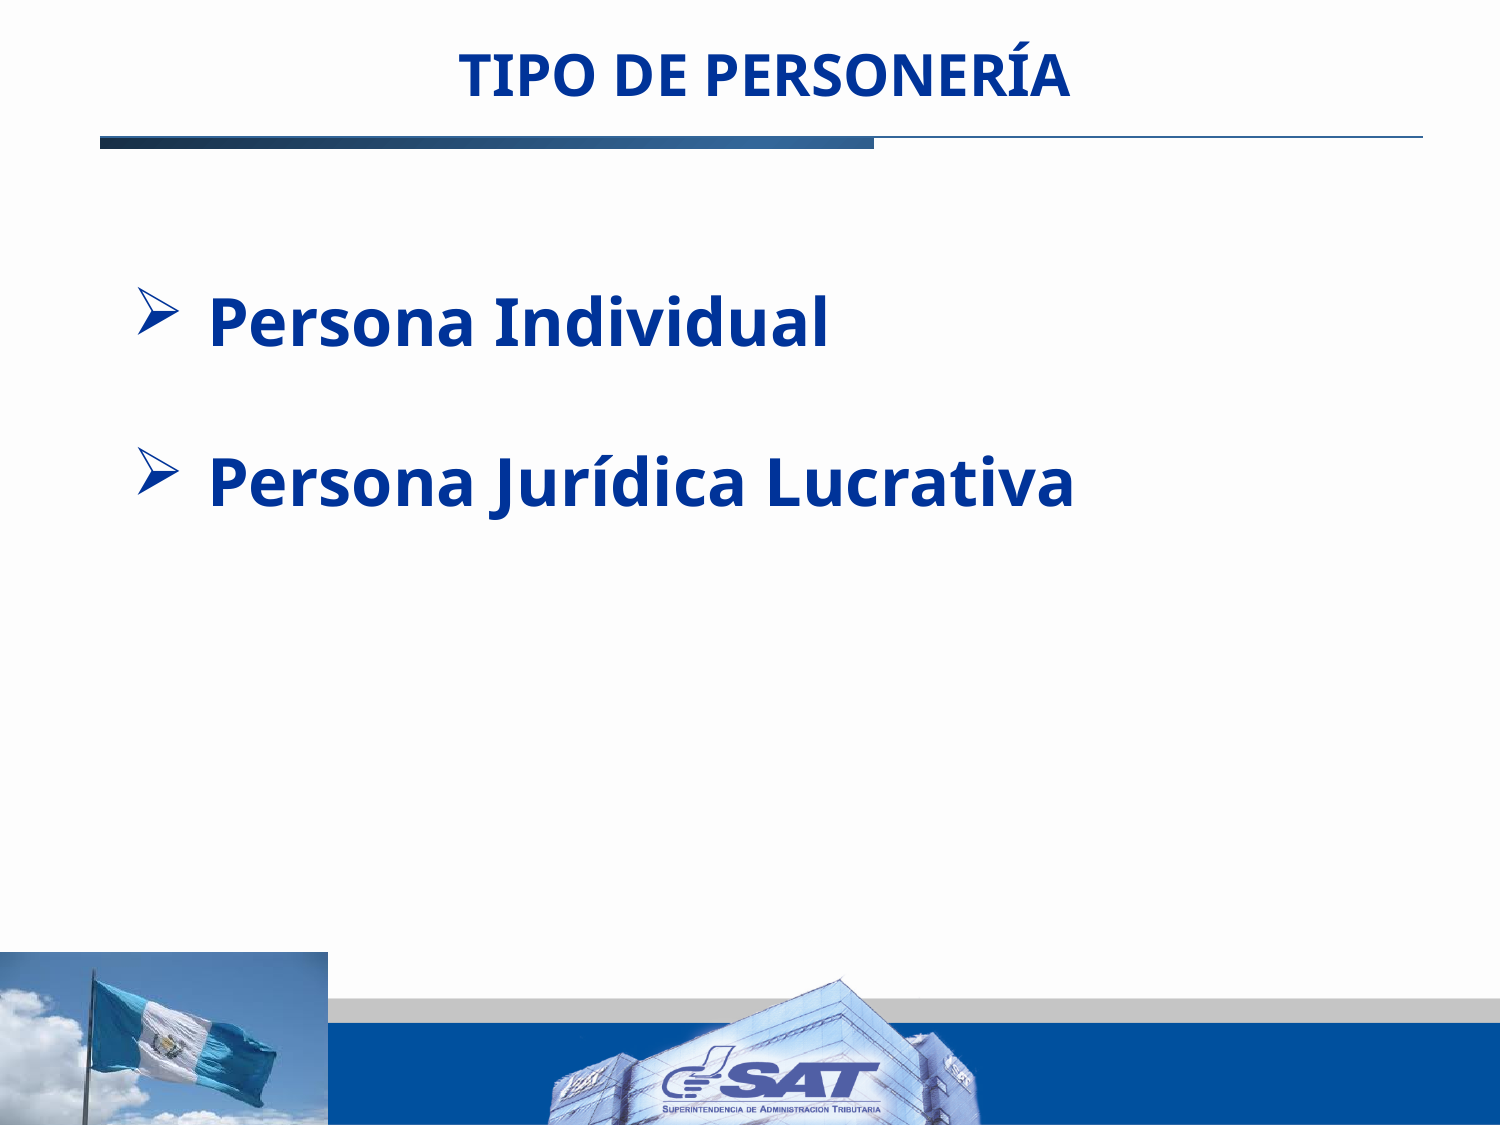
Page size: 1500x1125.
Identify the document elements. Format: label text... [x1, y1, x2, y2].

text_box Persona Individual Persona Jurídica Lucrativa [88, 272, 1329, 607]
picture [0, 0, 1500, 1125]
text_box TIPO DE PERSONERÍA [94, 31, 1436, 144]
